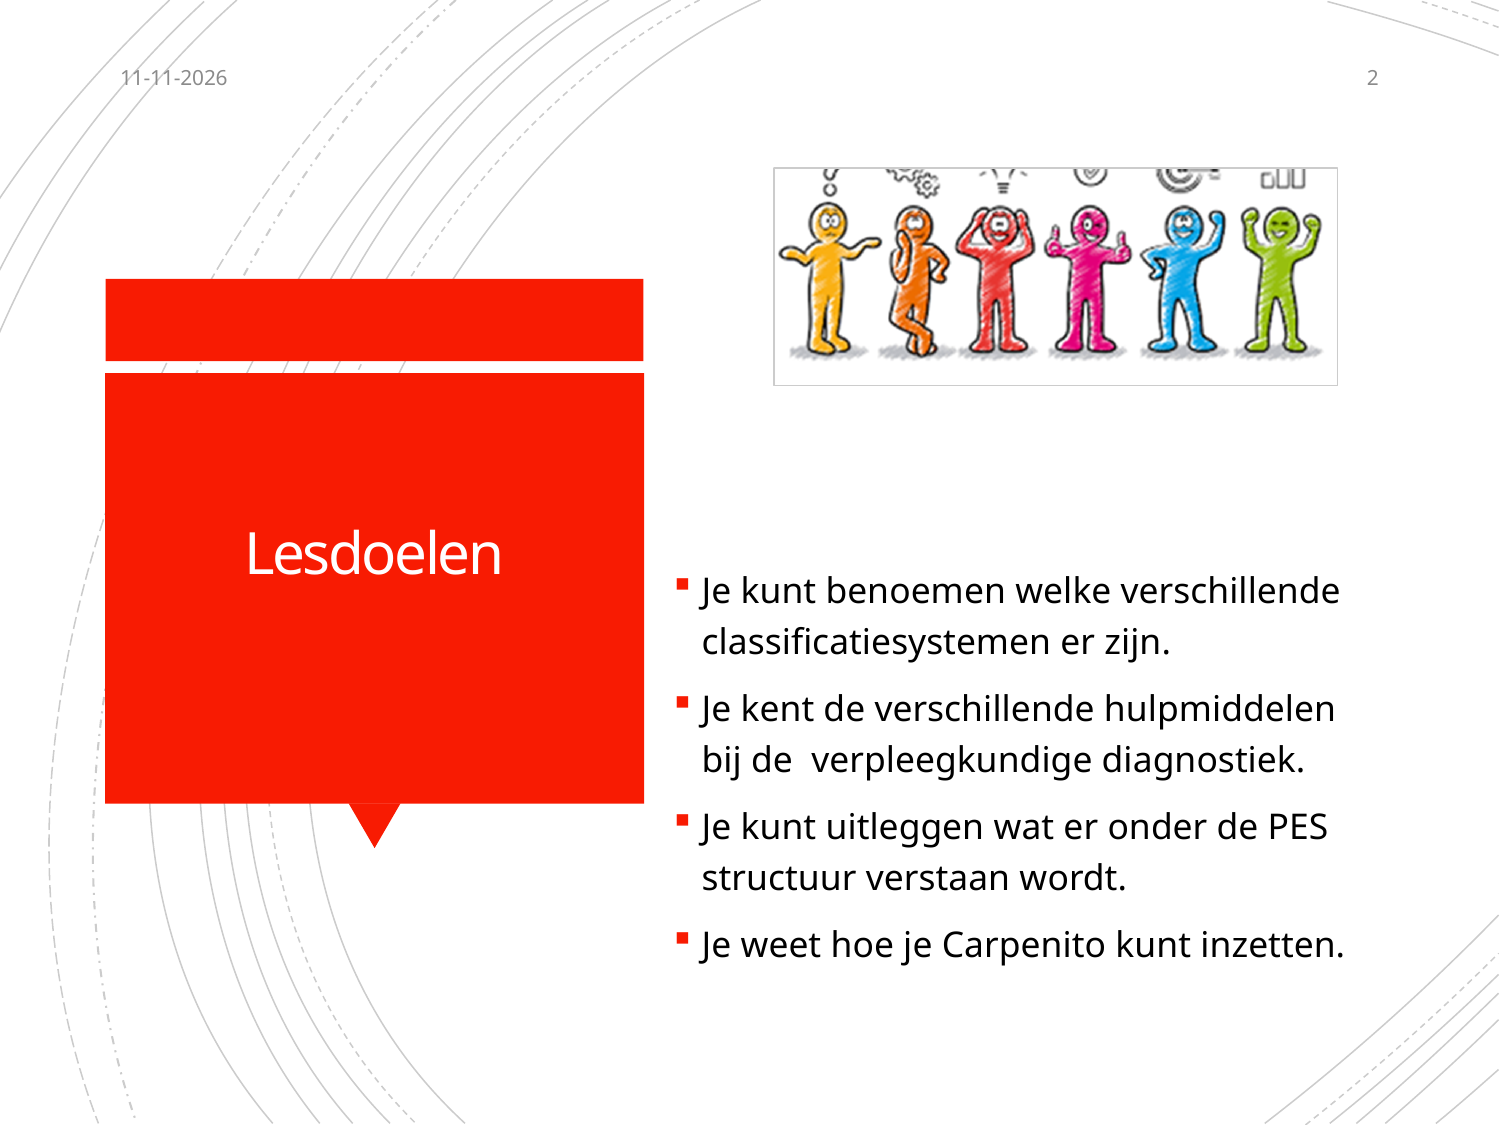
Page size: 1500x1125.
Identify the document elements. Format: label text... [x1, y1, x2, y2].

slide_number 2 [1281, 52, 1394, 105]
title Lesdoelen [118, 385, 630, 587]
footer [105, 1021, 1394, 1074]
list Je kunt benoemen welke verschillende classificatiesystemen er zijn. Je kent de verschillende hulpmiddelen bij de verpleegkundige diagnostiek. Je kunt uitleggen wat er onder de PES structuur verstaan wordt. Je weet hoe je Carpenito kunt inzetten. [658, 52, 1397, 993]
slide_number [105, 52, 555, 105]
picture [773, 167, 1338, 386]
